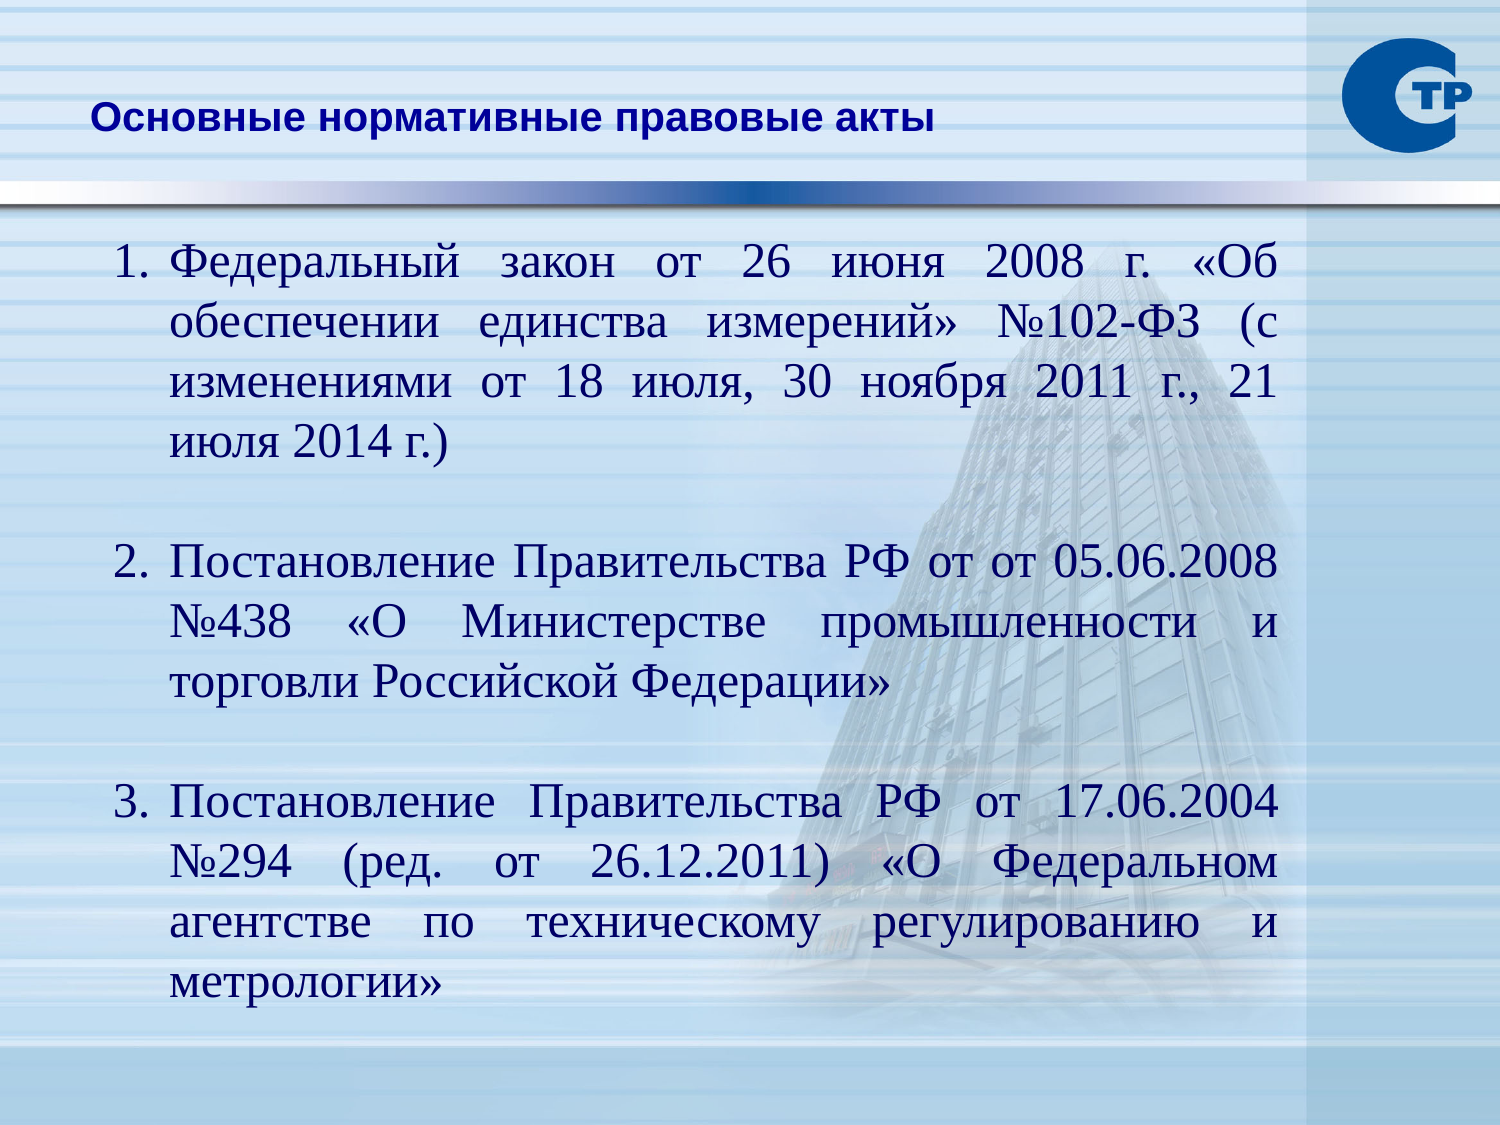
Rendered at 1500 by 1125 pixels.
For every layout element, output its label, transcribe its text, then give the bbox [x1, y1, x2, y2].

title Основные нормативные правовые акты [75, 20, 1425, 208]
picture [0, 0, 1500, 1125]
text_box Федеральный закон от 26 июня 2008 г. «Об обеспечении единства измерений» №102-ФЗ (с изменениями от 18 июля, 30 ноября 2011 г., 21 июля 2014 г.) Постановление Правительства РФ от от 05.06.2008 №438 «О Министерстве промышленности и торговли Российской Федерации» Постановление Правительства РФ от 17.06.2004 №294 (ред. от 26.12.2011) «О Федеральном агентстве по техническому регулированию и метрологии» [29, 219, 1294, 1015]
